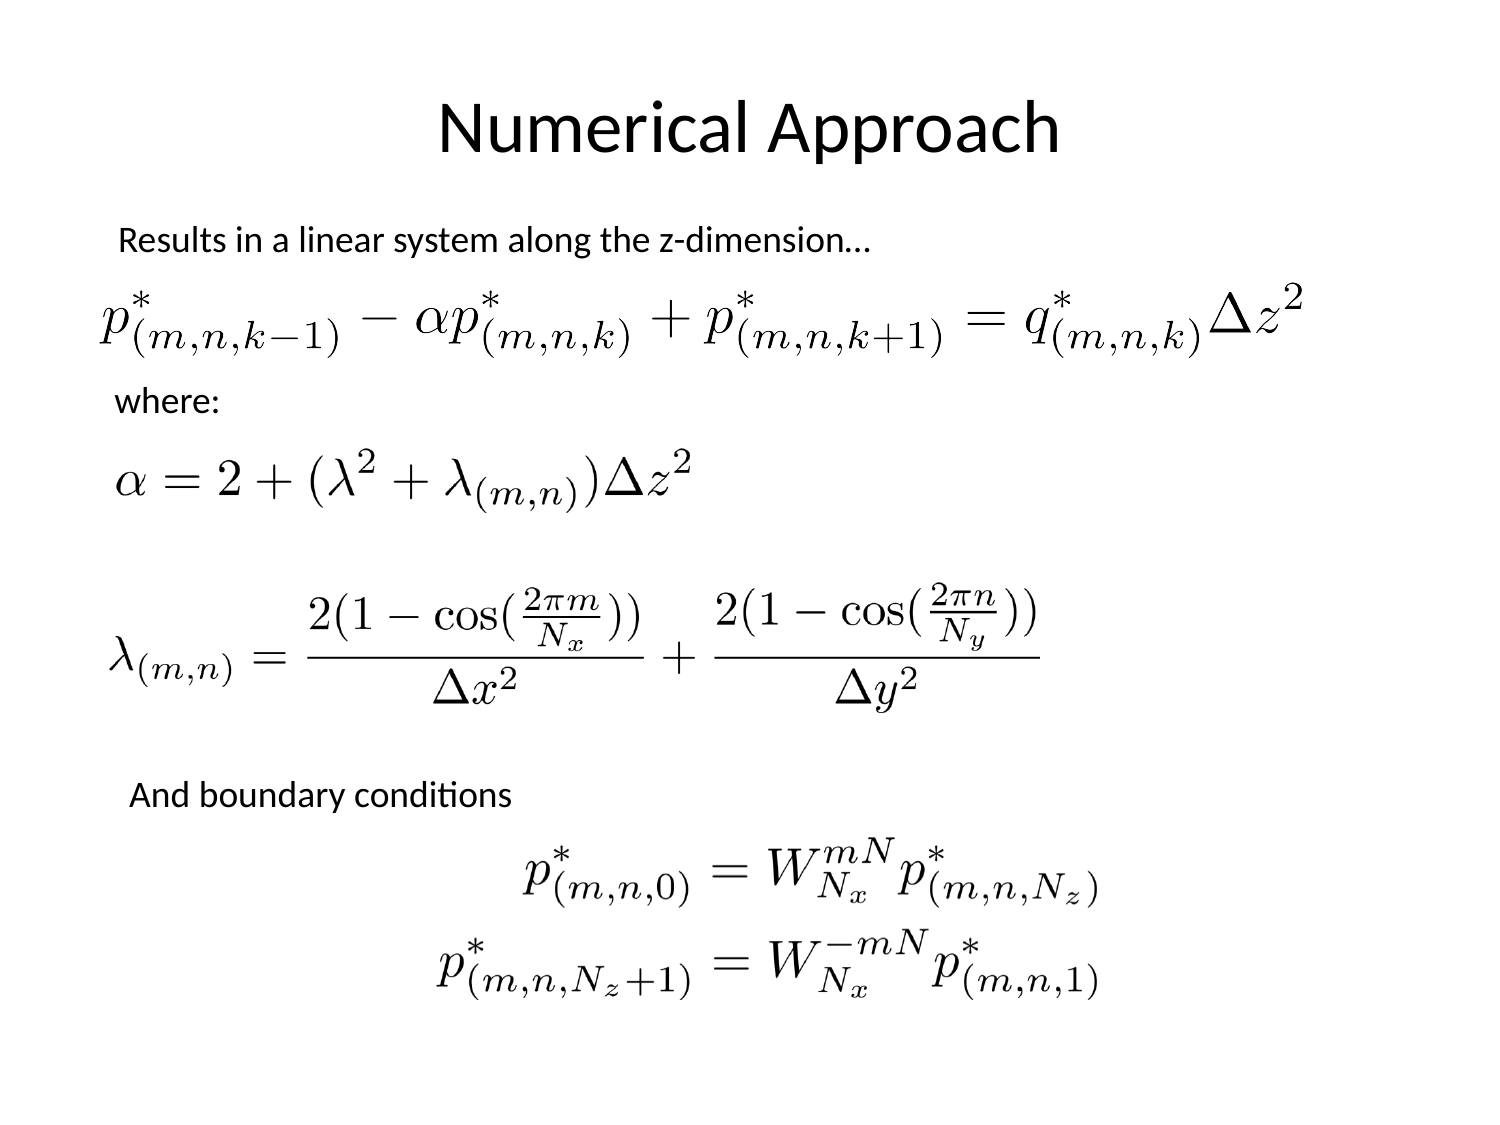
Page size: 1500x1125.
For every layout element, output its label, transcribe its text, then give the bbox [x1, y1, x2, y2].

text_box And boundary conditions [114, 762, 528, 823]
picture [109, 582, 1040, 713]
picture [116, 448, 690, 513]
picture [435, 837, 1098, 1001]
title Numerical Approach [75, 45, 1425, 200]
picture [99, 281, 1302, 358]
text_box Results in a linear system along the z-dimension… [103, 207, 887, 267]
text_box where: [99, 368, 236, 429]
